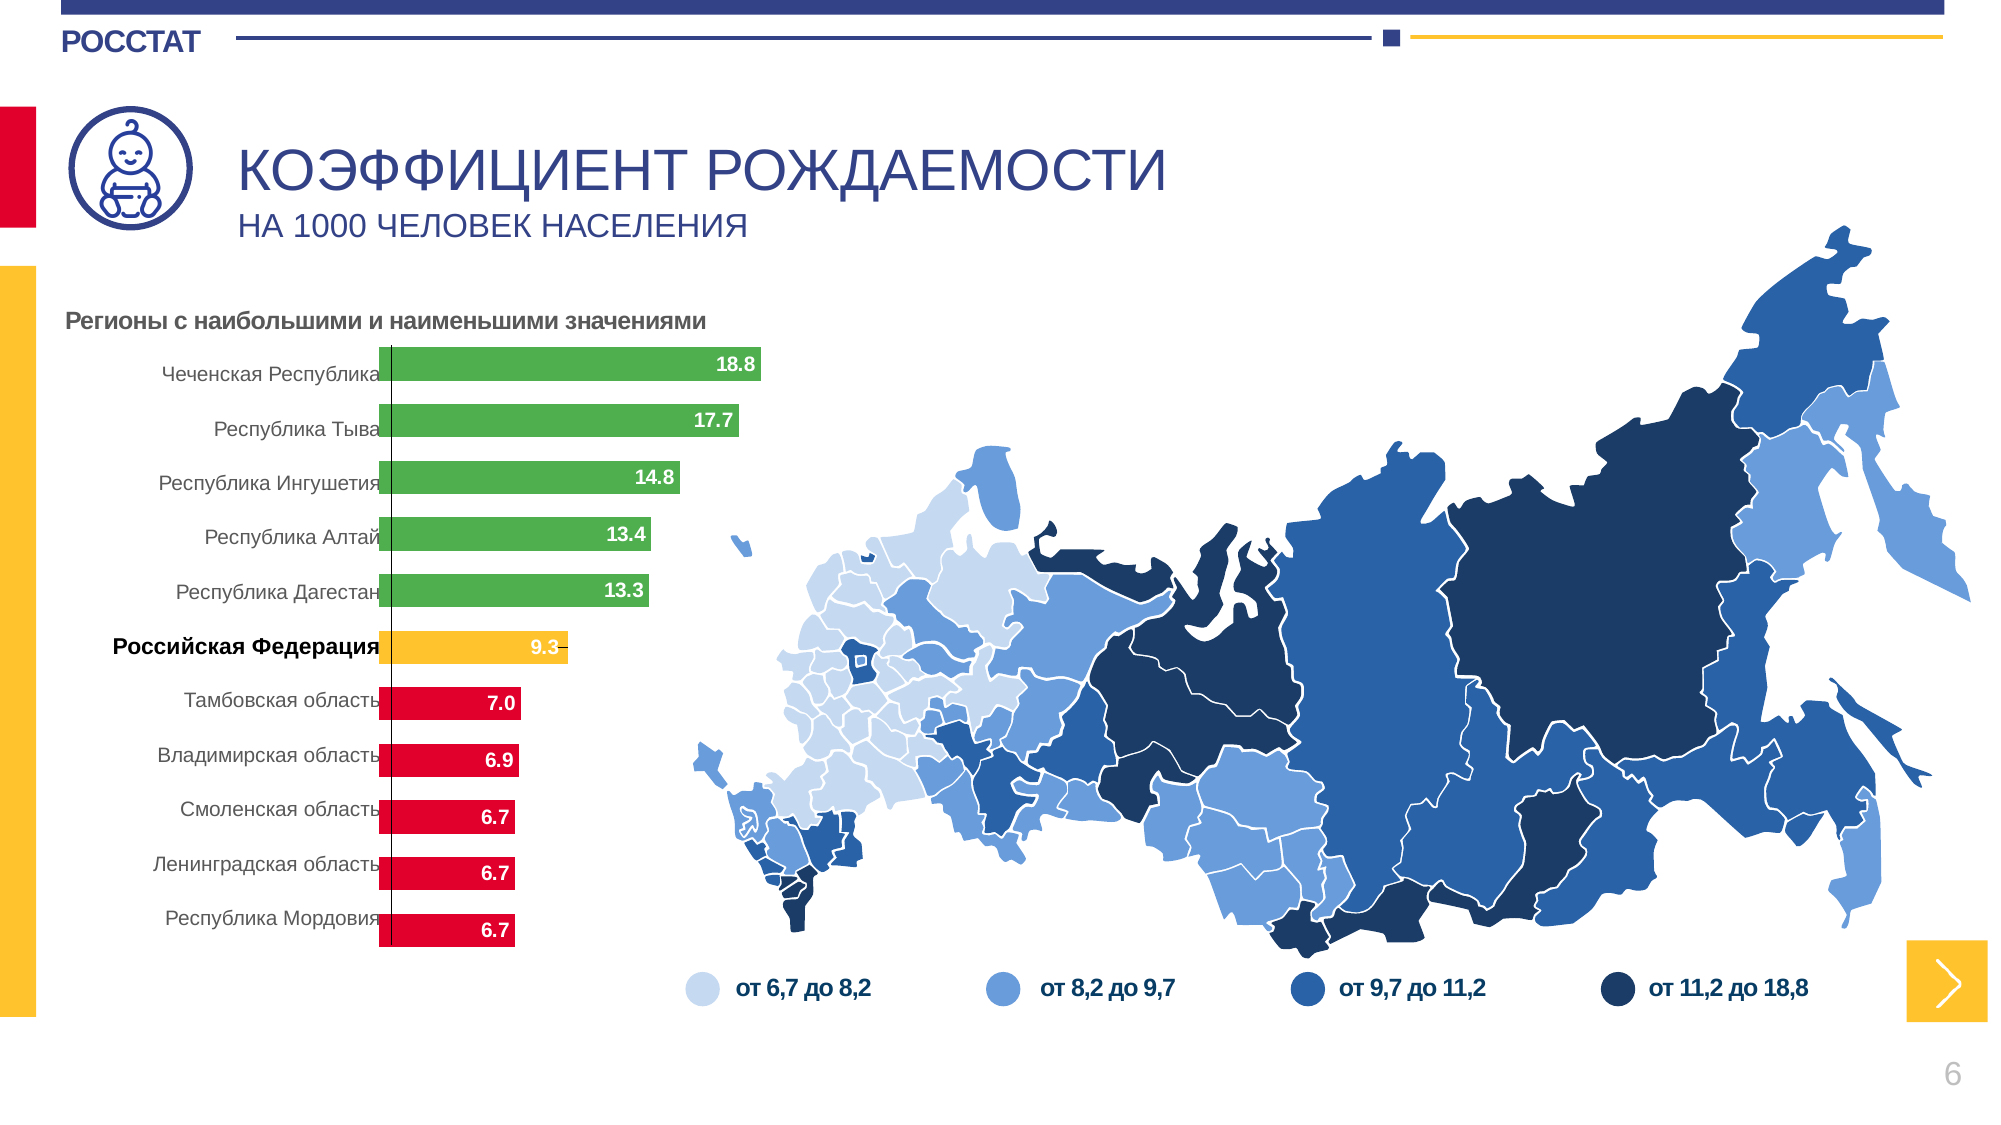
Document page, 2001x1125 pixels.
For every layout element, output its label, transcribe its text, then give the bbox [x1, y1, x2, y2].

slide_number 6 [1527, 1042, 1978, 1103]
list КОЭФФИЦИЕНТ РОЖДАЕМОСТИ НА 1000 ЧЕЛОВЕК НАСЕЛЕНИЯ [222, 144, 1978, 282]
table_cell Ленинградская область [41, 836, 370, 890]
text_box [1290, 963, 1502, 1010]
table_header Чеченская Республика [41, 347, 370, 401]
table_cell Смоленская область [41, 782, 370, 836]
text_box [236, 29, 1943, 116]
table_cell Республика Тыва [41, 401, 370, 455]
table_cell Владимирская область [41, 727, 370, 782]
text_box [71, 109, 190, 228]
table_cell Тамбовская область [41, 673, 370, 727]
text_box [986, 963, 1192, 1010]
chart [370, 322, 794, 972]
table_cell Республика Ингушетия [41, 455, 370, 510]
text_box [1906, 940, 1988, 1023]
table_cell Республика Мордовия [41, 890, 370, 945]
text_box Регионы с наибольшими и наименьшими значениями [50, 297, 692, 342]
table_cell Республика Дагестан [41, 564, 370, 618]
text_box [685, 963, 888, 1010]
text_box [1600, 963, 1825, 1010]
table_cell Российская Федерация [41, 618, 370, 673]
table_cell Республика Алтай [41, 510, 370, 564]
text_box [692, 225, 1971, 959]
